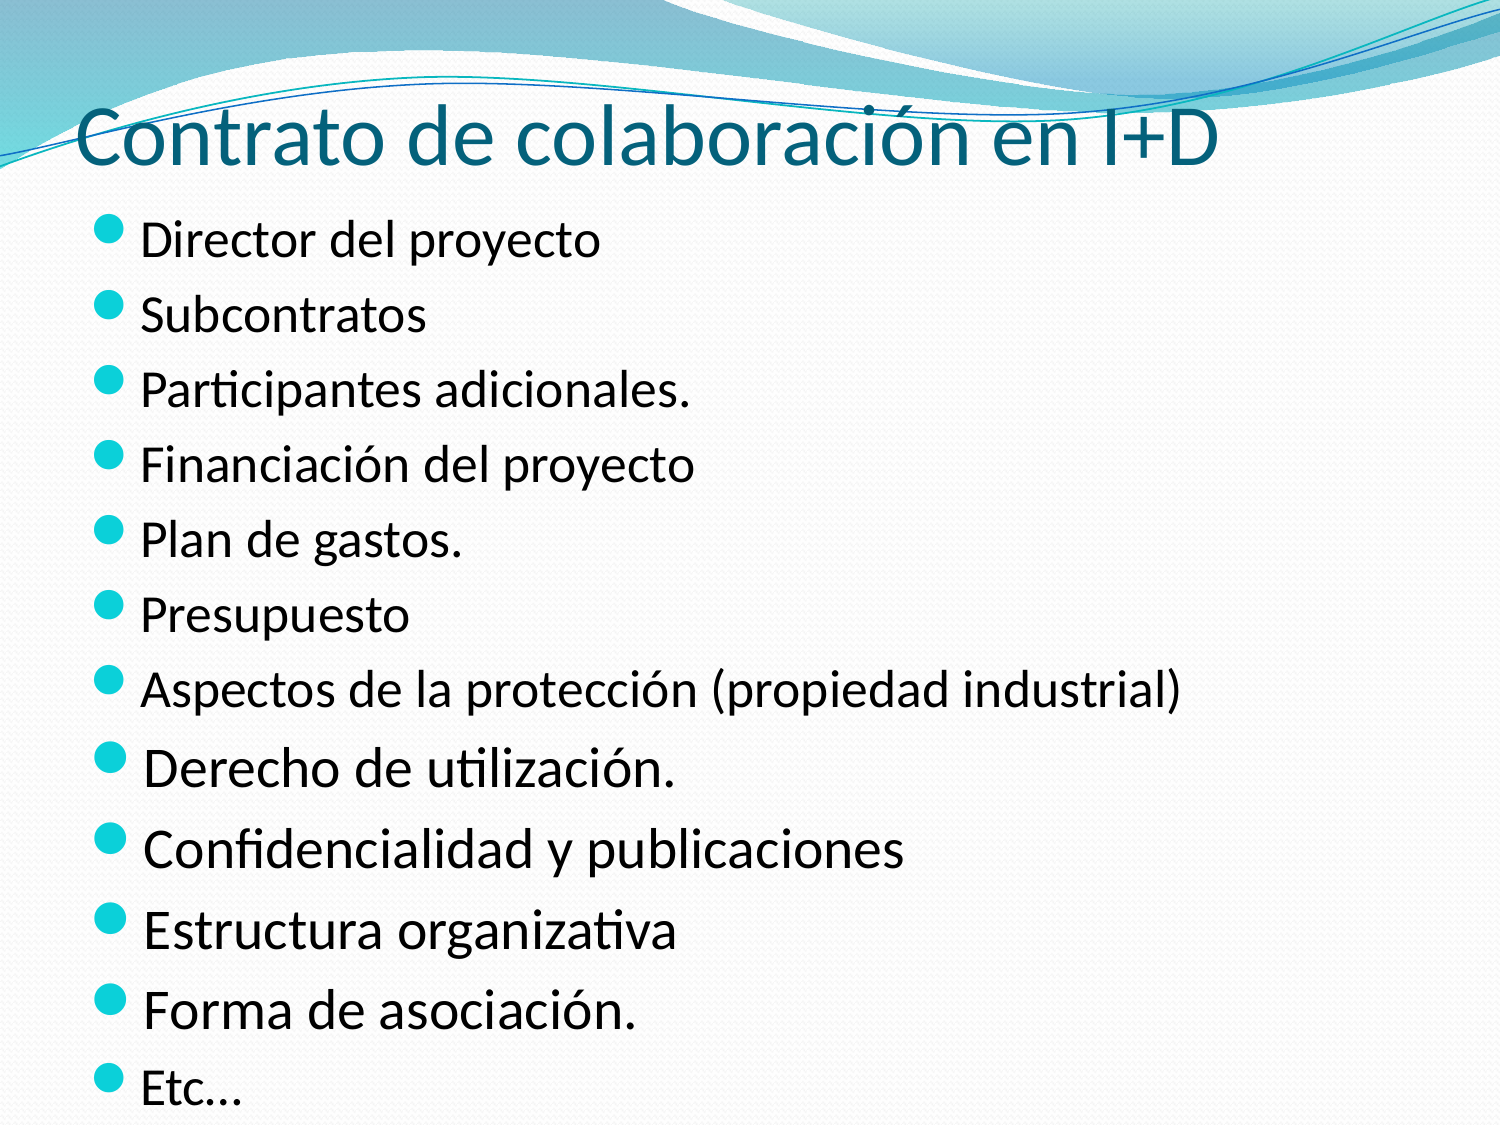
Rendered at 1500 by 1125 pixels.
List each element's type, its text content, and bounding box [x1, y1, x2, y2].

list Director del proyecto Subcontratos Participantes adicionales. Financiación del proyecto Plan de gastos. Presupuesto Aspectos de la protección (propiedad industrial) Derecho de utilización. Confidencialidad y publicaciones Estructura organizativa Forma de asociación. Etc… [75, 196, 1425, 1125]
title Contrato de colaboración en I+D [75, 0, 1425, 183]
